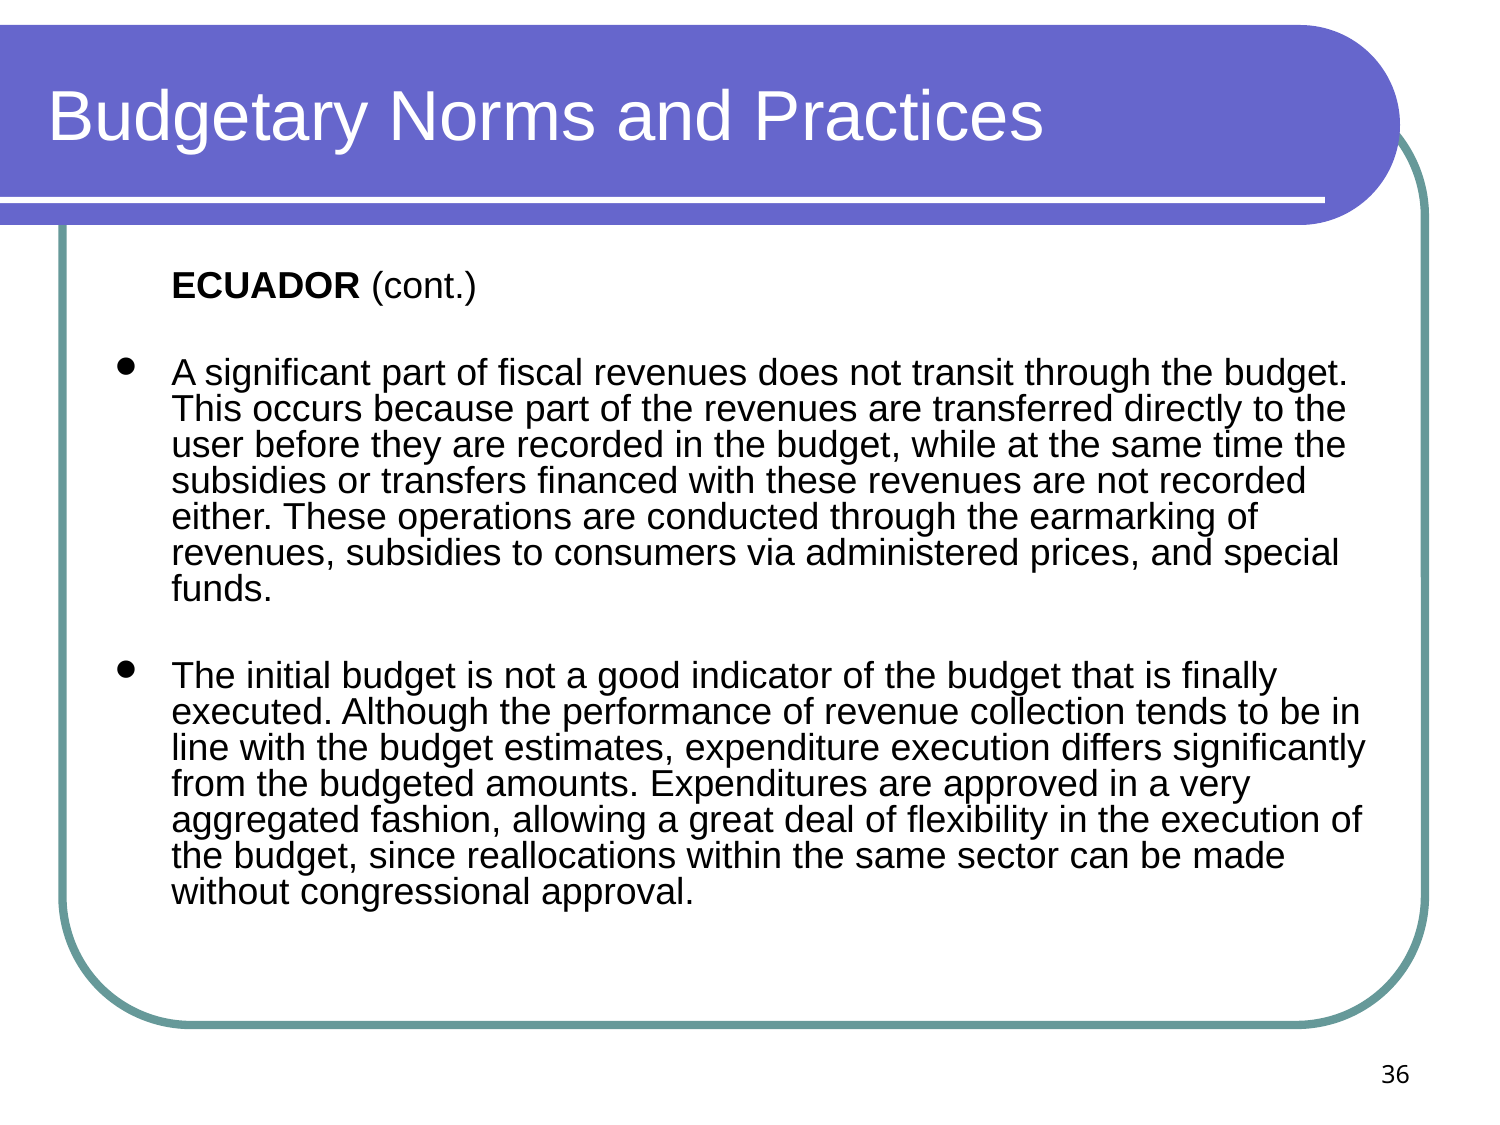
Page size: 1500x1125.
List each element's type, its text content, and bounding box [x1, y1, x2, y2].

list ECUADOR (cont.) A significant part of fiscal revenues does not transit through the budget. This occurs because part of the revenues are transferred directly to the user before they are recorded in the budget, while at the same time the subsidies or transfers financed with these revenues are not recorded either. These operations are conducted through the earmarking of revenues, subsidies to consumers via administered prices, and special funds. The initial budget is not a good indicator of the budget that is finally executed. Although the performance of revenue collection tends to be in line with the budget estimates, expenditure execution differs significantly from the budgeted amounts. Expenditures are approved in a very aggregated fashion, allowing a great deal of flexibility in the execution of the budget, since reallocations within the same sector can be made without congressional approval. [99, 262, 1401, 988]
slide_number 36 [1074, 1024, 1426, 1101]
title Budgetary Norms and Practices [31, 37, 1348, 188]
